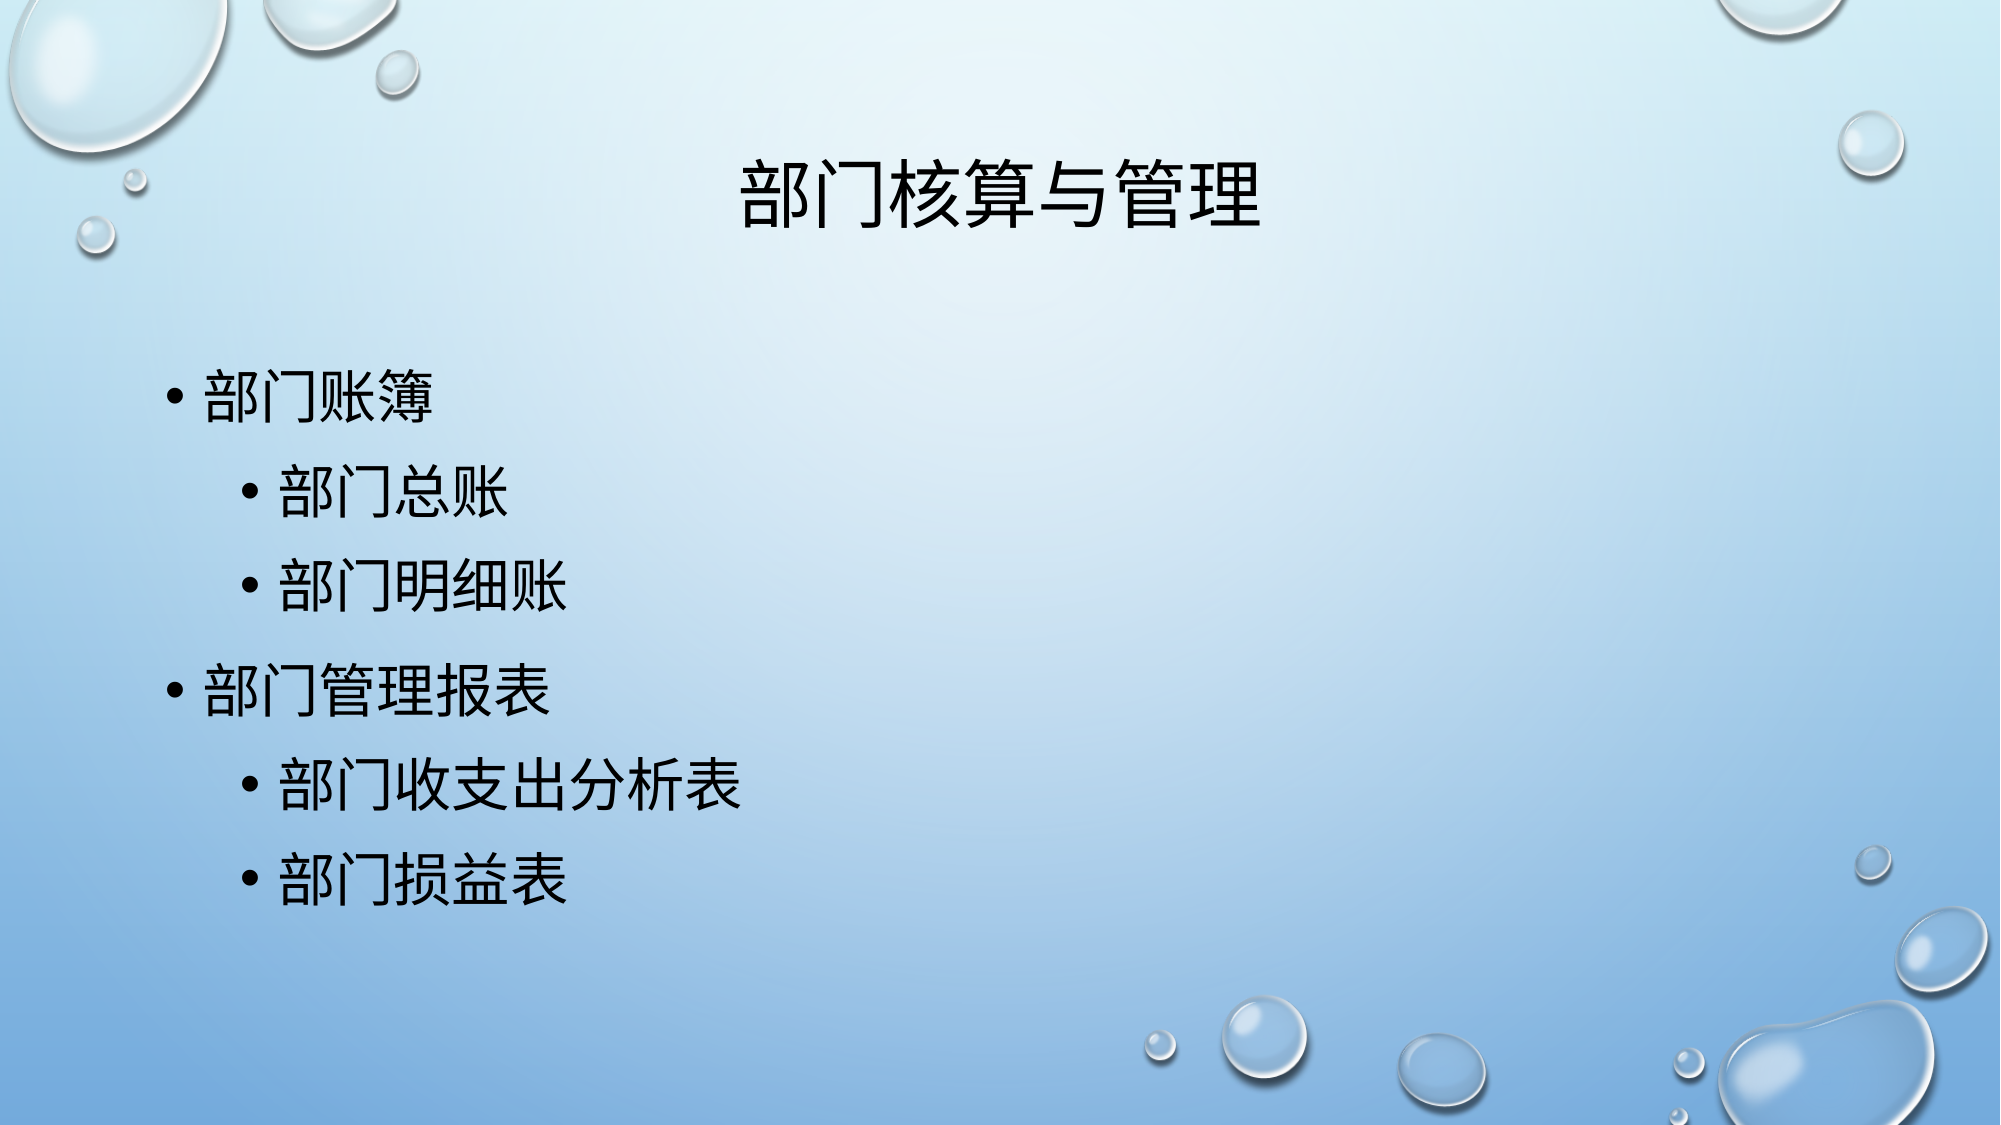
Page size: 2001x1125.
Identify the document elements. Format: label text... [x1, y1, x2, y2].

title 部门核算与管理 [149, 67, 1851, 329]
picture [0, 0, 2000, 1125]
list 部门账簿 部门总账 部门明细账 部门管理报表 部门收支出分析表 部门损益表 [149, 339, 1850, 966]
